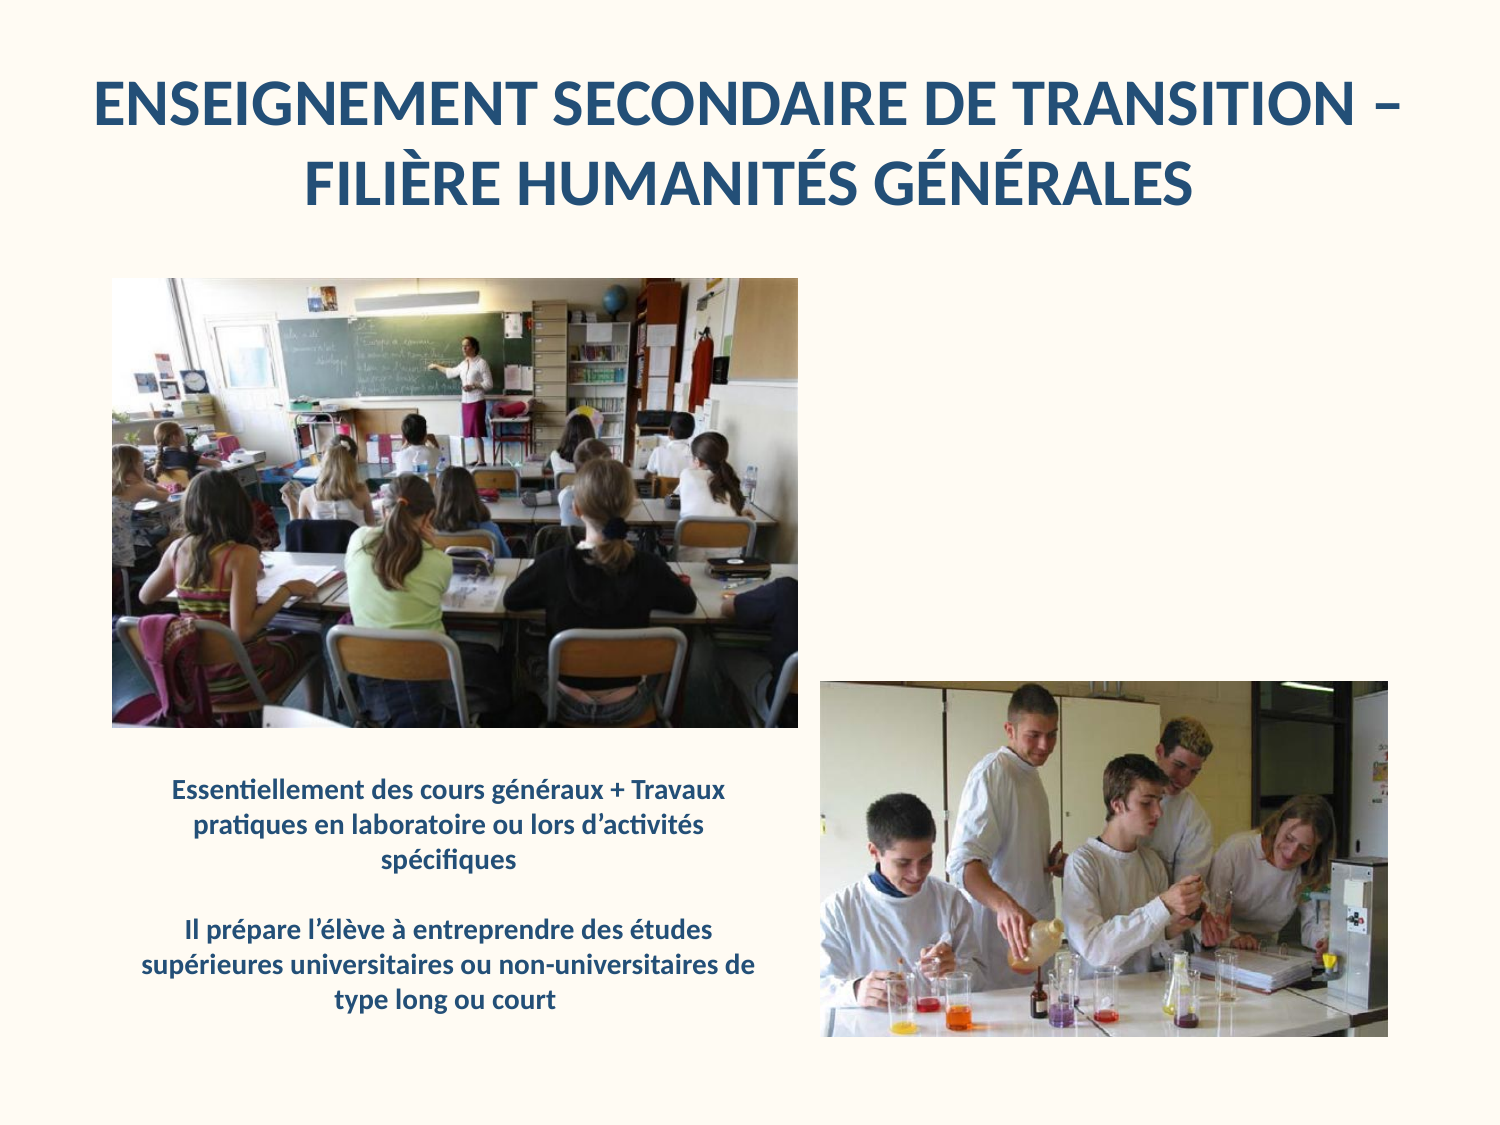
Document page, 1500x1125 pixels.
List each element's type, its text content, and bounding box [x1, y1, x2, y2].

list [111, 278, 798, 728]
picture [820, 680, 1389, 1038]
text_box Essentiellement des cours généraux + Travaux pratiques en laboratoire ou lors d’activités spécifiques Il prépare l’élève à entreprendre des études supérieures universitaires ou non-universitaires de type long ou court [112, 763, 786, 1058]
title ENSEIGNEMENT SECONDAIRE DE TRANSITION – FILIÈRE HUMANITÉS GÉNÉRALES [75, 45, 1425, 233]
